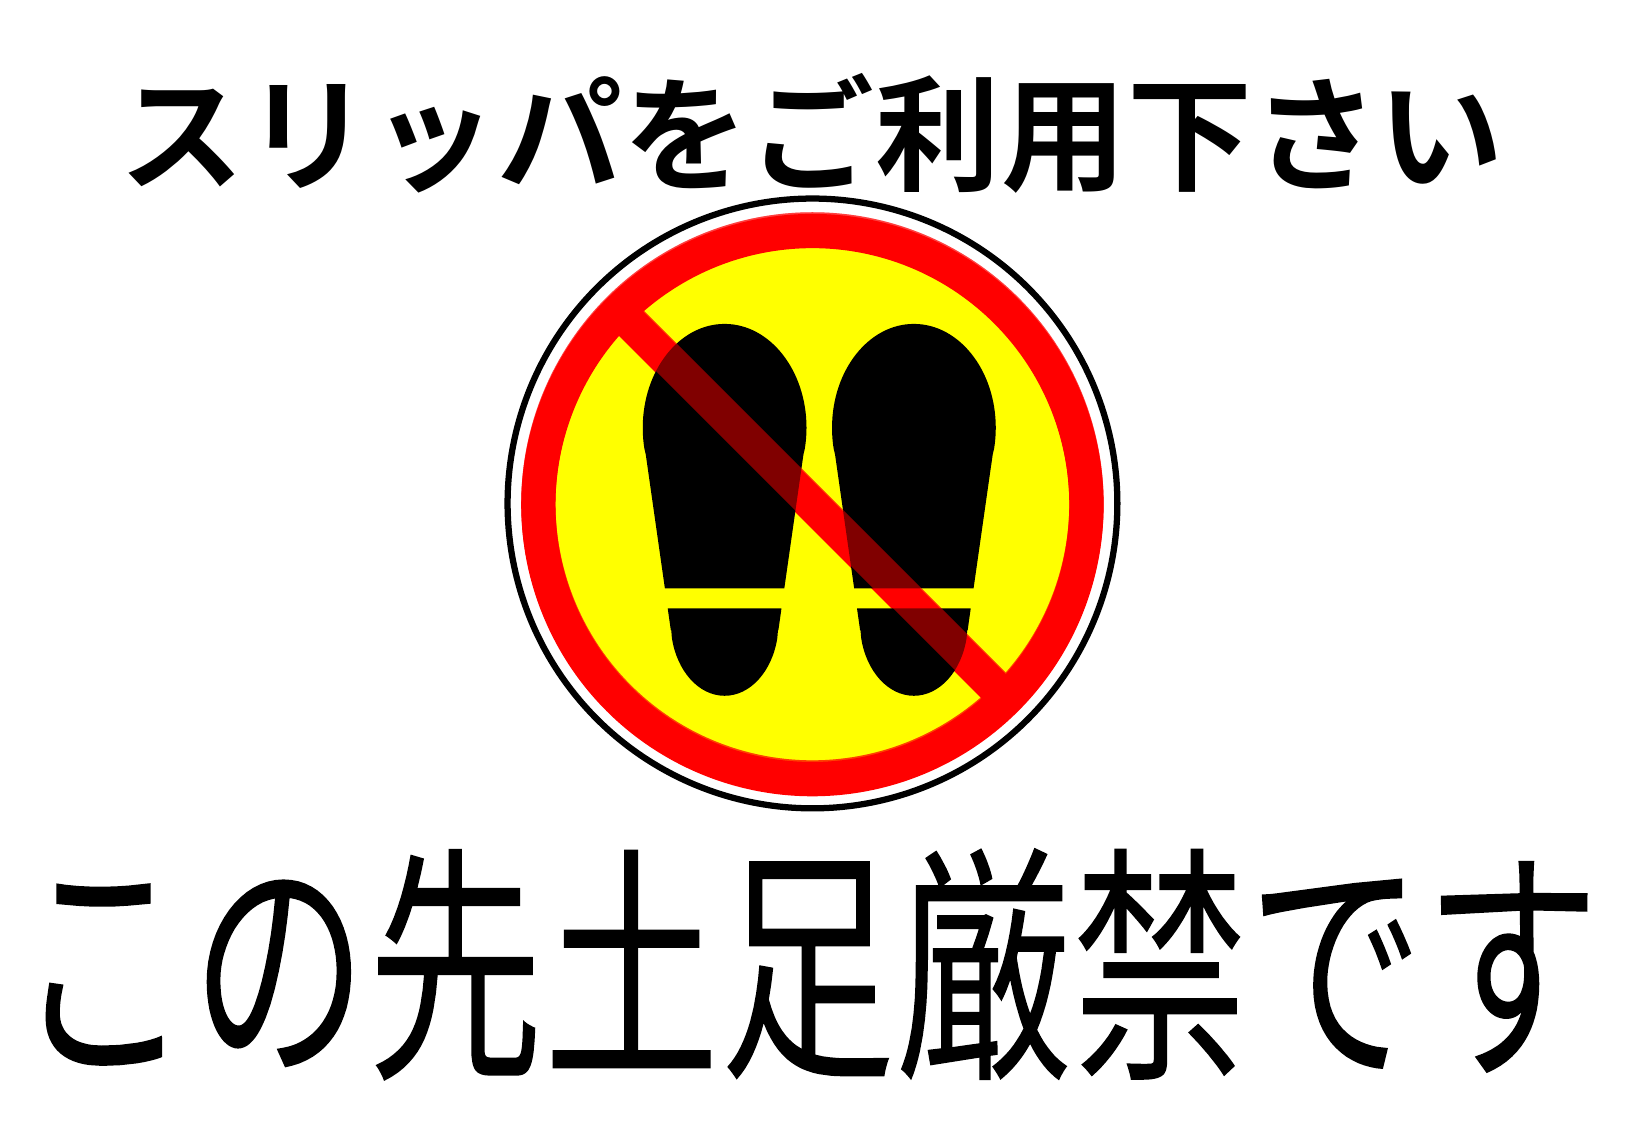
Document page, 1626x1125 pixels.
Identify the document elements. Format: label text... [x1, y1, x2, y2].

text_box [507, 198, 1118, 809]
text_box スリッパをご利用下さい [0, 49, 1625, 214]
